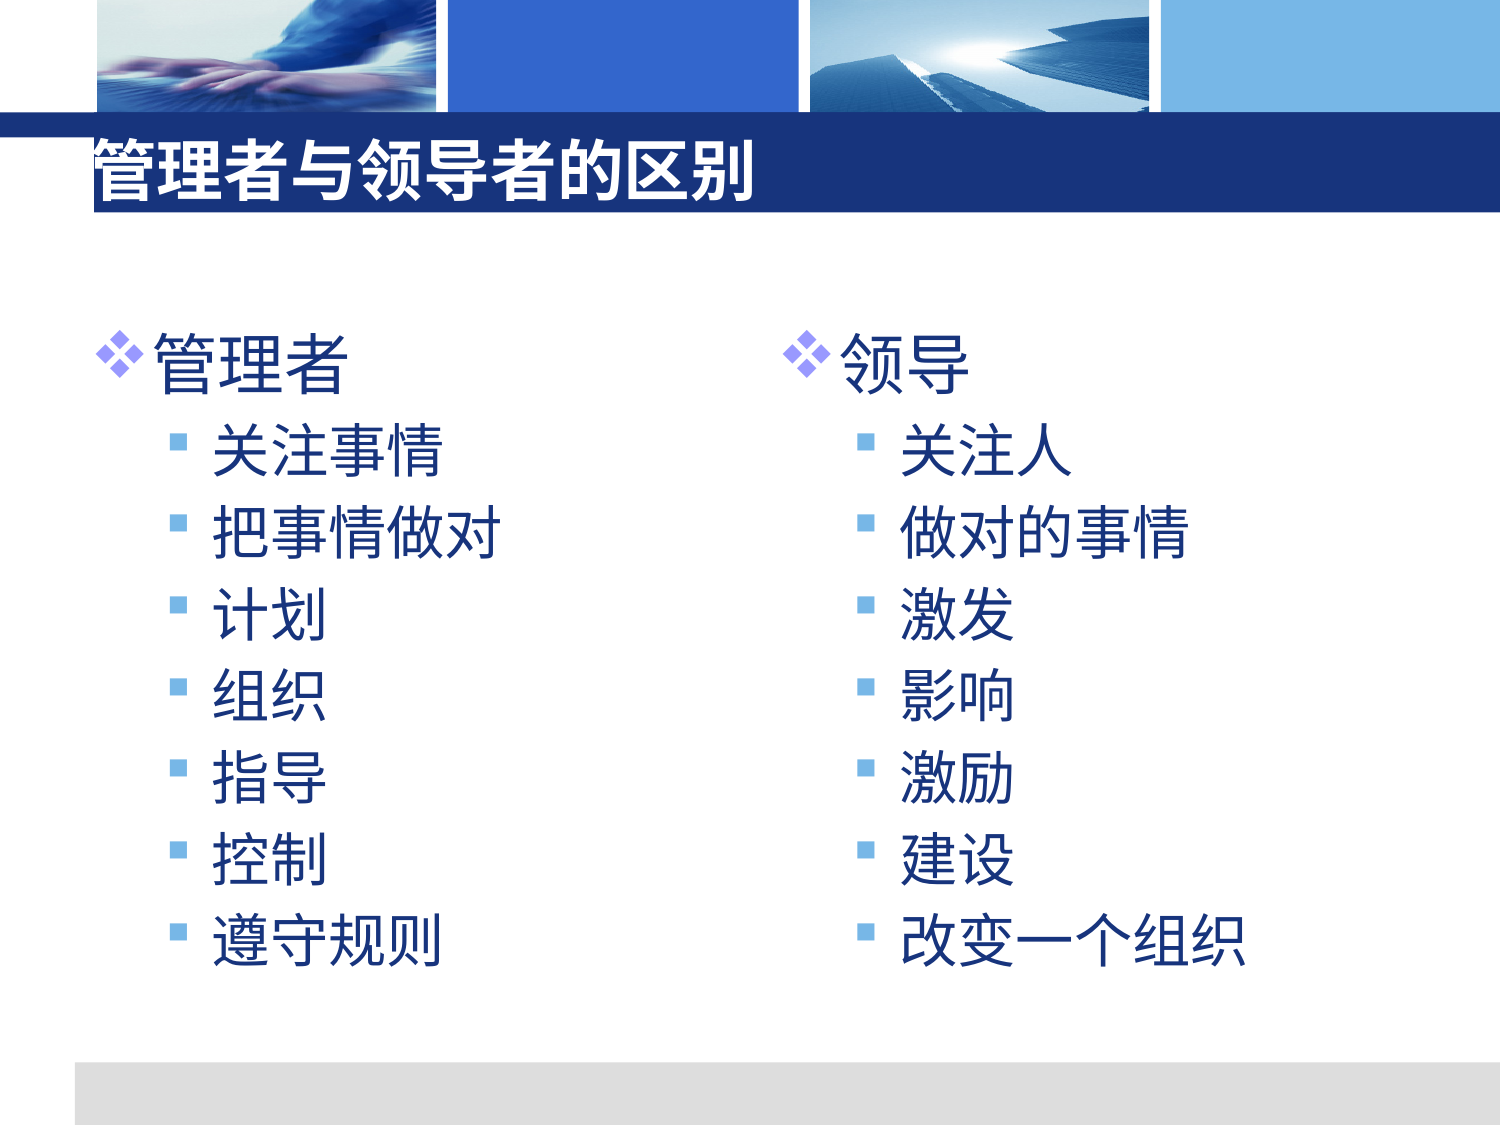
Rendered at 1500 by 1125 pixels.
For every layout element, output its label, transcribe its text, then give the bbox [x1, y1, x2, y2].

title 管理者与领导者的区别 [75, 75, 1425, 263]
list 领导 关注人 做对的事情 激发 影响 激励 建设 改变一个组织 [762, 315, 1425, 1043]
list 管理者 关注事情 把事情做对 计划 组织 指导 控制 遵守规则 [75, 315, 738, 1043]
picture [810, 0, 1150, 75]
picture [97, 0, 437, 75]
